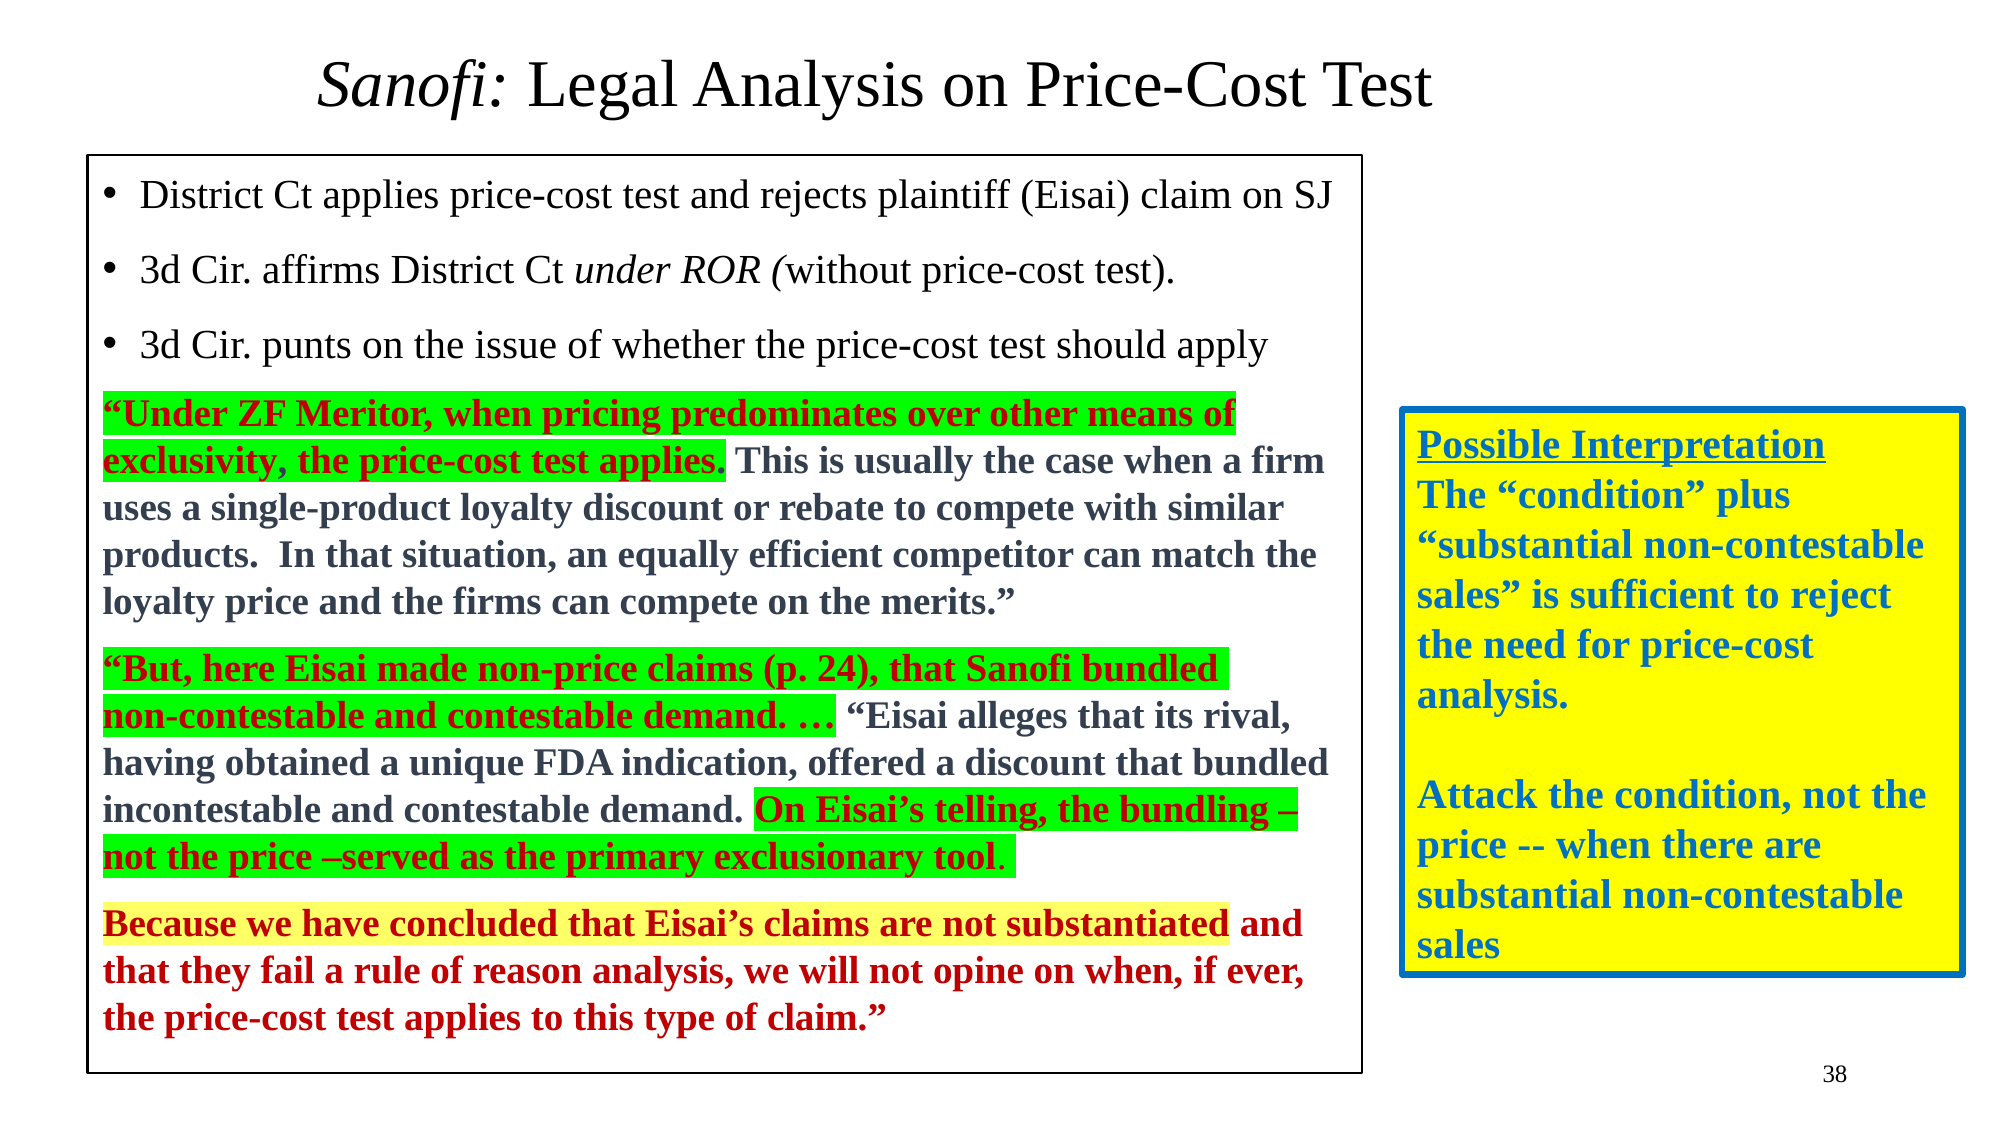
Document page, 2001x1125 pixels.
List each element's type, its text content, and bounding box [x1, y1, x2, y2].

text_box Possible Interpretation The “condition” plus “substantial non-contestable sales” is sufficient to reject the need for price-cost analysis. Attack the condition, not the price -- when there are substantial non-contestable sales [1402, 409, 1963, 975]
slide_number 38 [1412, 1042, 1863, 1103]
list District Ct applies price-cost test and rejects plaintiff (Eisai) claim on SJ 3d Cir. affirms District Ct under ROR (without price-cost test). 3d Cir. punts on the issue of whether the price-cost test should apply “Under ZF Meritor, when pricing predominates over other means of exclusivity, the price-cost test applies. This is usually the case when a firm uses a single-product loyalty discount or rebate to compete with similar products. In that situation, an equally efficient competitor can match the loyalty price and the firms can compete on the merits.” “But, here Eisai made non-price claims (p. 24), that Sanofi bundled non-contestable and contestable demand. … “Eisai alleges that its rival, having obtained a unique FDA indication, offered a discount that bundled incontestable and contestable demand. On Eisai’s telling, the bundling –not the price –served as the primary exclusionary tool. Because we have concluded that Eisai’s claims are not substantiated and that they fail a rule of reason analysis, we will not opine on when, if ever, the price-cost test applies to this type of claim.” [87, 154, 1363, 1073]
title Sanofi: Legal Analysis on Price-Cost Test [302, 22, 1652, 148]
